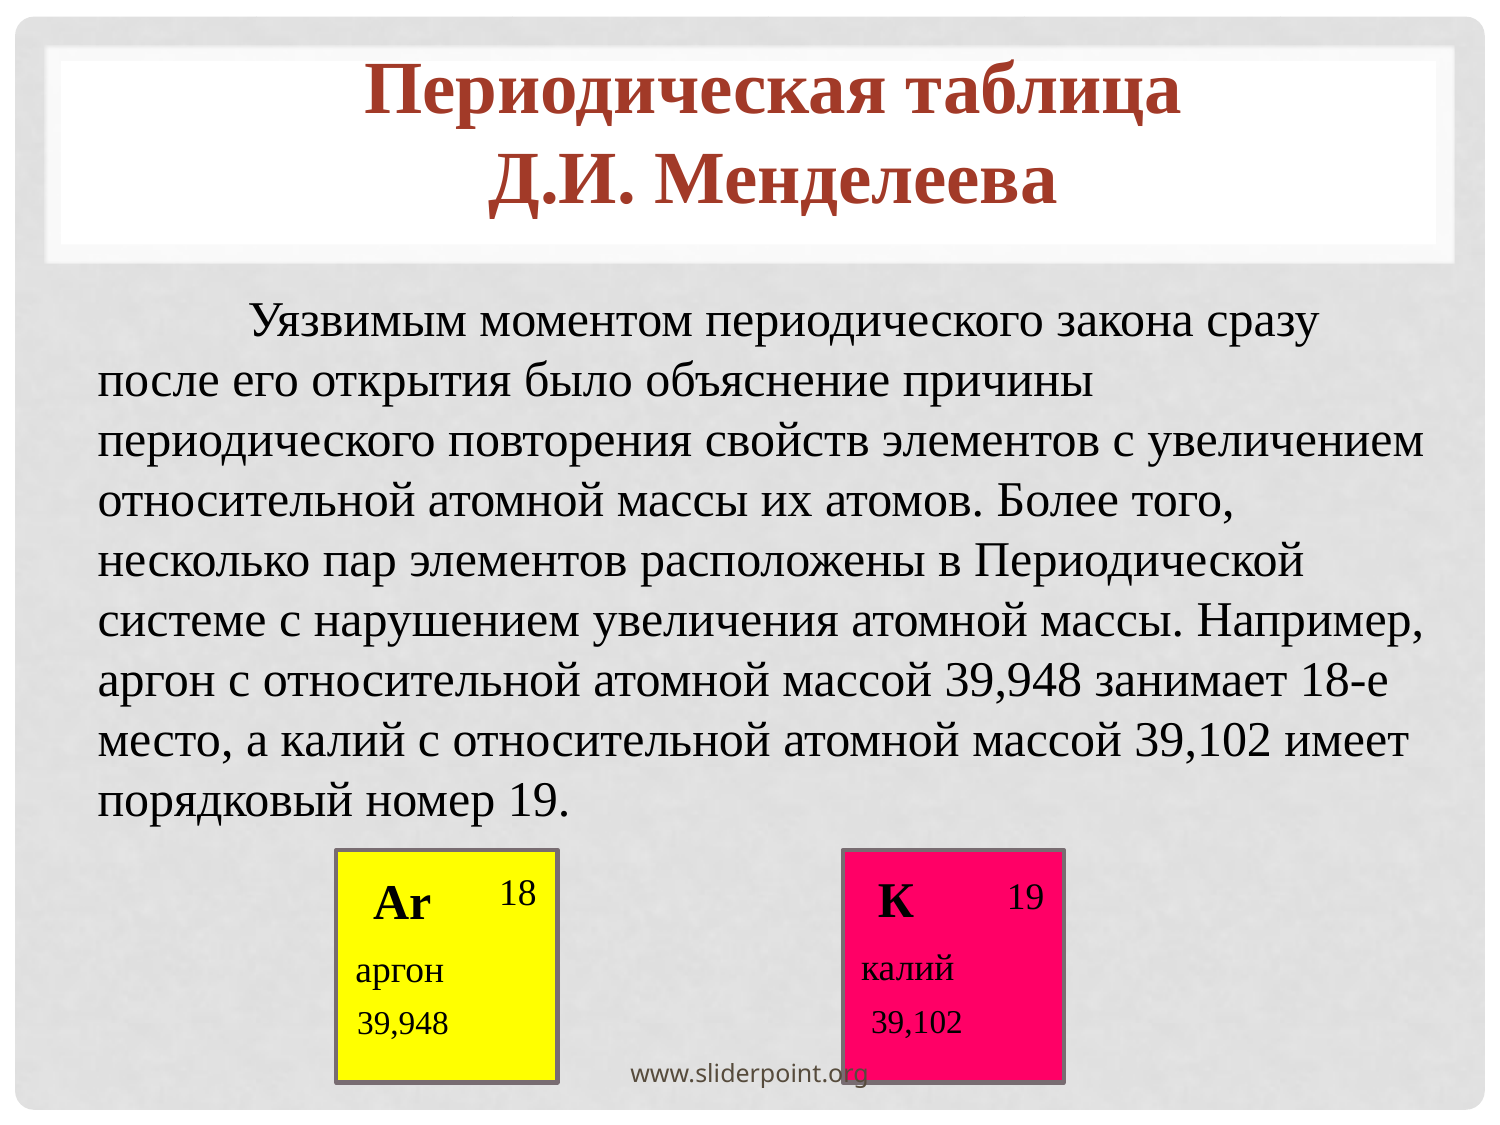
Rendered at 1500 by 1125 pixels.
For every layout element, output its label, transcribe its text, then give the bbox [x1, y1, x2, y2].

footer www.sliderpoint.org [512, 1042, 988, 1103]
text_box Периодическая таблица Д.И. Менделеева [218, 30, 1329, 226]
text_box [841, 848, 1066, 1085]
text_box аргон [340, 937, 464, 998]
text_box 19 [992, 865, 1060, 925]
text_box калий [846, 935, 987, 995]
text_box 39,948 [342, 993, 464, 1049]
text_box [334, 848, 560, 1085]
text_box К [863, 860, 930, 935]
list Уязвимым моментом периодического закона сразу после его открытия было объяснение причины периодического повторения свойств элементов с увеличением относительной атомной массы их атомов. Более того, несколько пар элементов расположены в Периодической системе с нарушением увеличения атомной массы. Например, аргон с относительной атомной массой 39,948 занимает 18-е место, а калий с относительной атомной массой 39,102 имеет порядковый номер 19. [74, 278, 1448, 1006]
text_box 39,102 [856, 992, 979, 1042]
text_box 18 [484, 860, 552, 920]
text_box Ar [358, 862, 447, 937]
